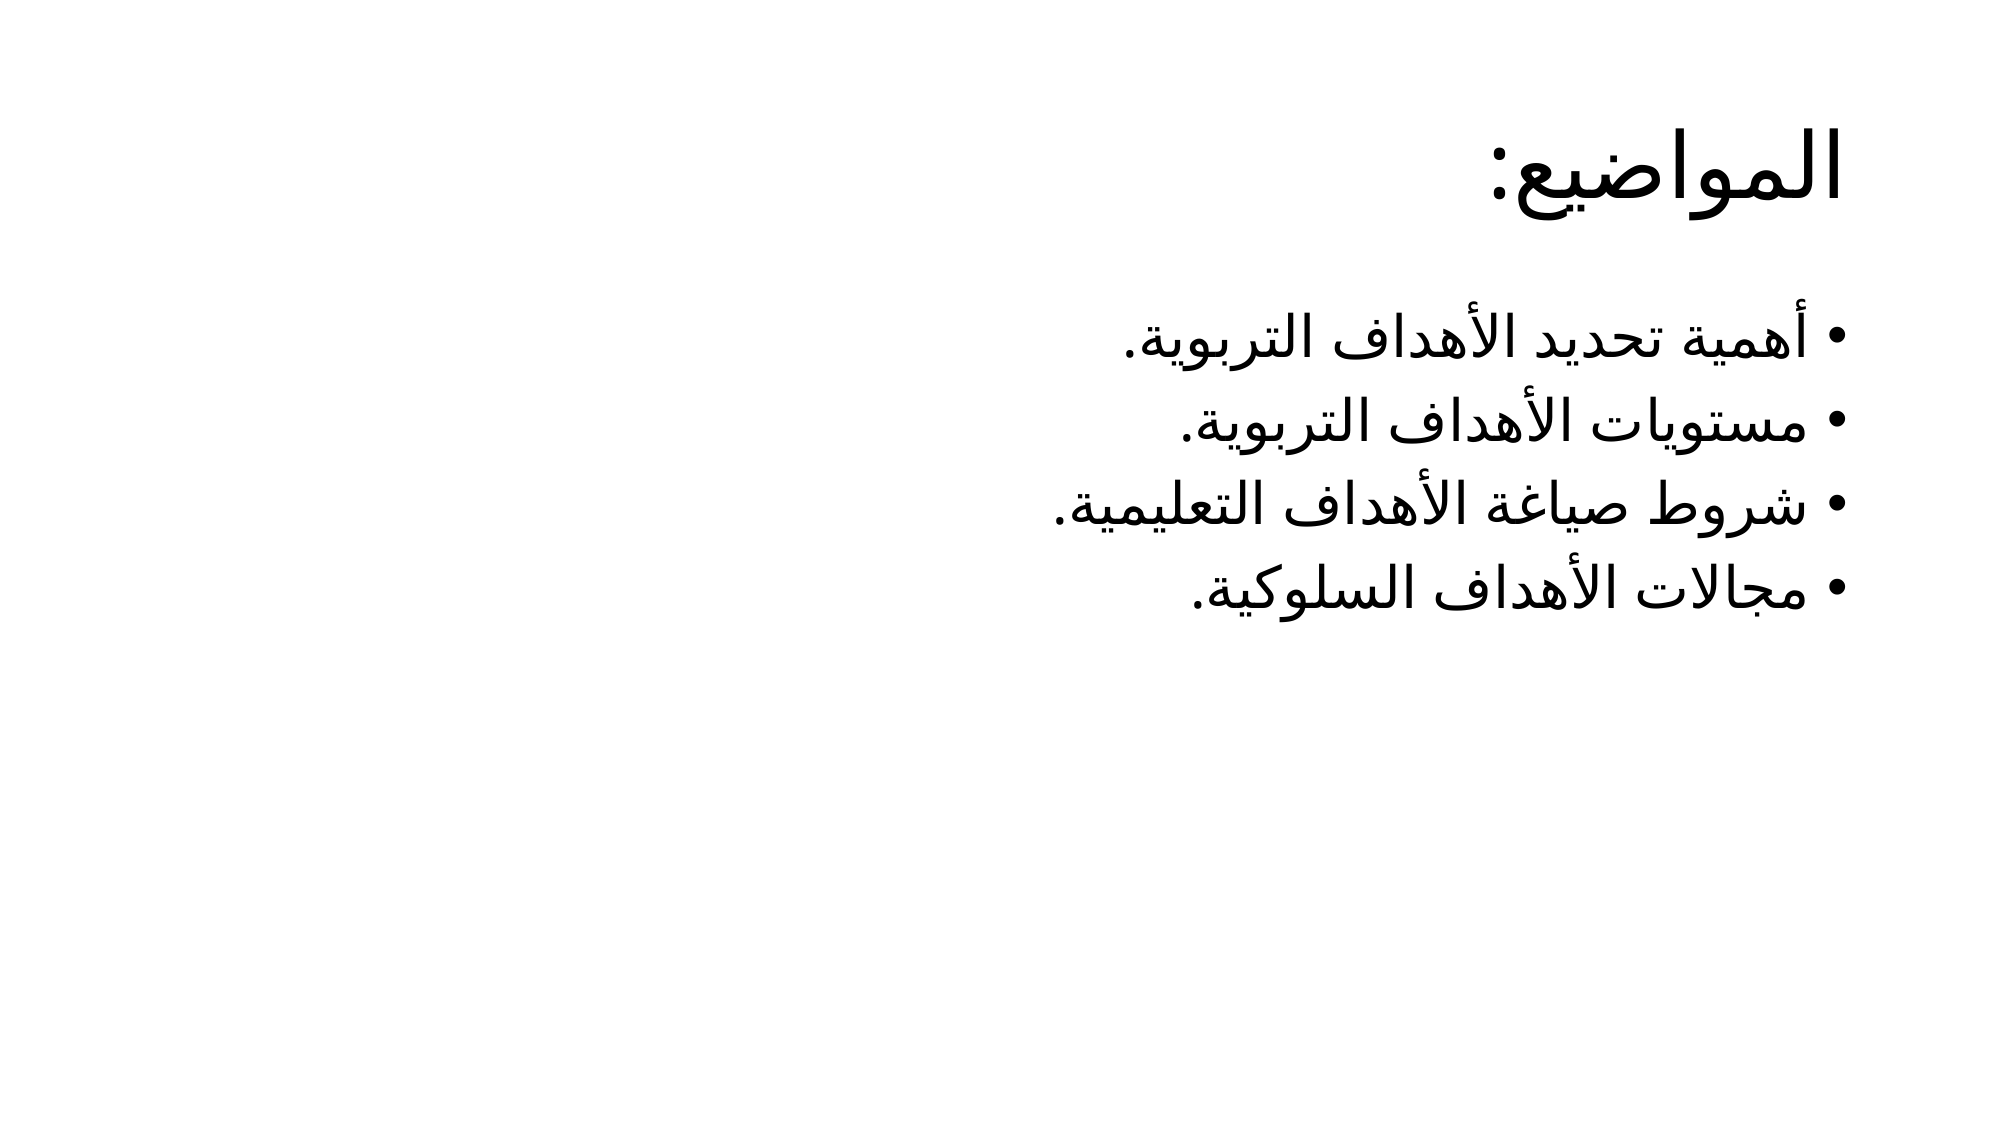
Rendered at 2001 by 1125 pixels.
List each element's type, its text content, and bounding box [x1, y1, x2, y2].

title المواضيع: [137, 59, 1863, 278]
list أهمية تحديد الأهداف التربوية. مستويات الأهداف التربوية. شروط صياغة الأهداف التعليمية. مجالات الأهداف السلوكية. [137, 299, 1863, 1014]
